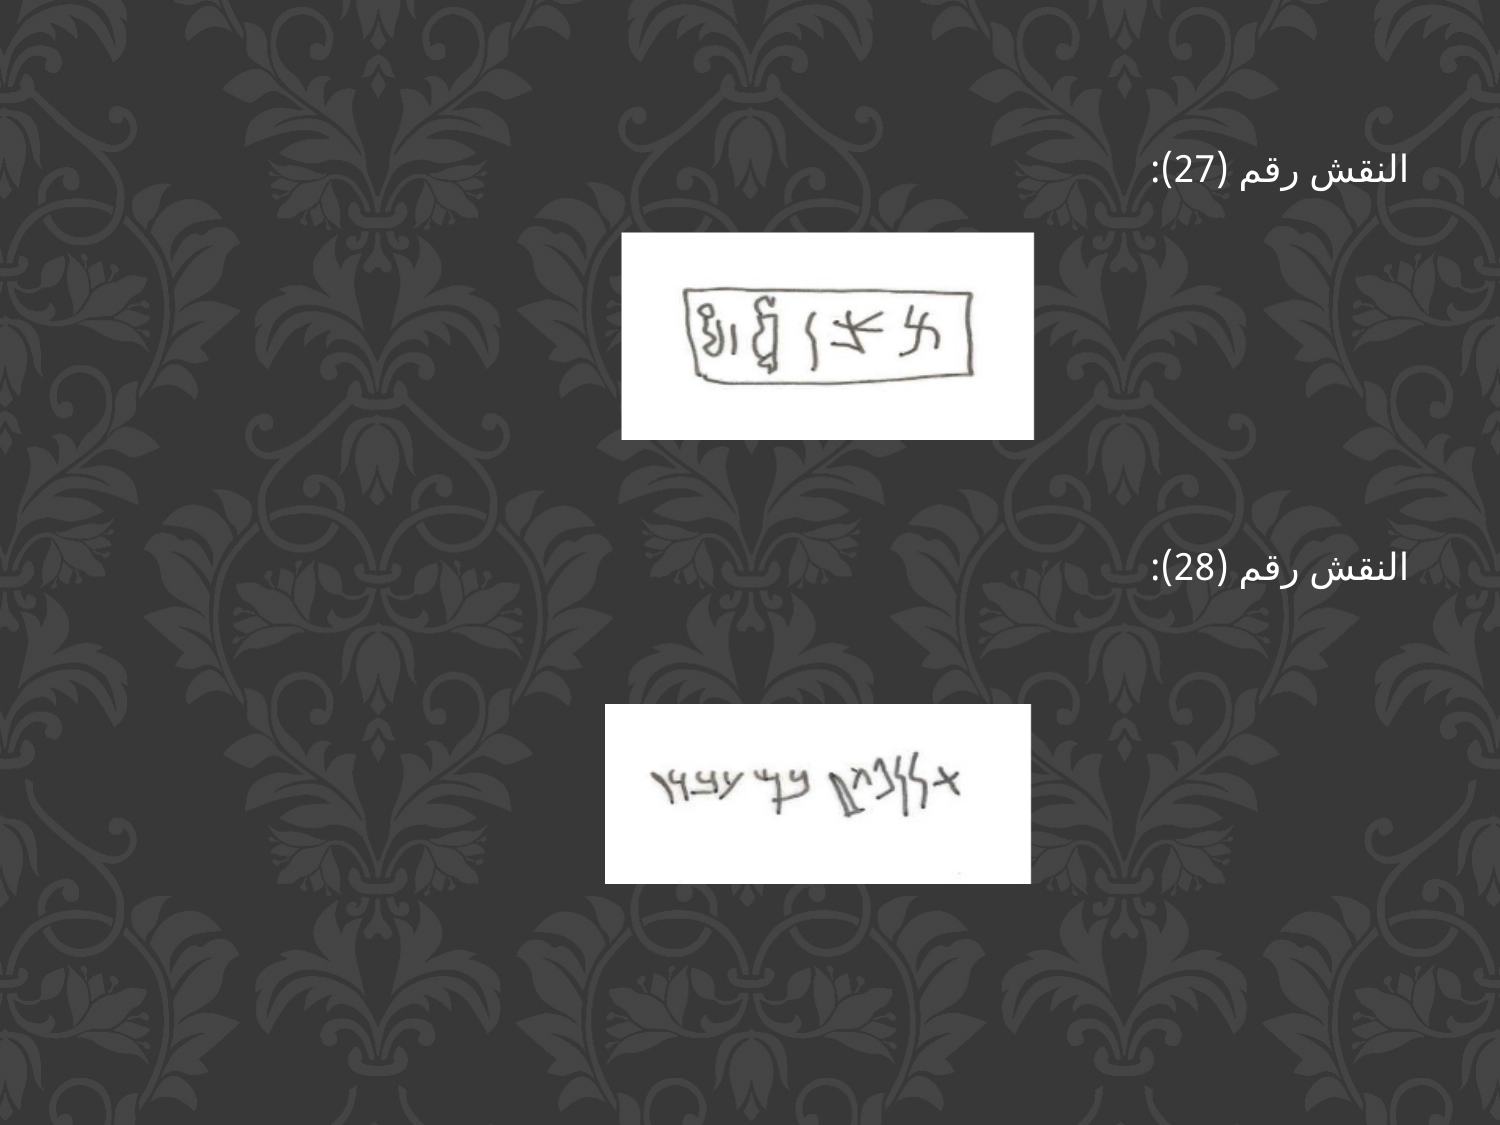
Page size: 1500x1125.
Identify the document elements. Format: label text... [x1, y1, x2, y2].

picture [605, 703, 1033, 885]
text_box النقش رقم (28): [1094, 535, 1424, 596]
picture [619, 231, 1036, 440]
text_box النقش رقم (27): [1094, 137, 1424, 197]
